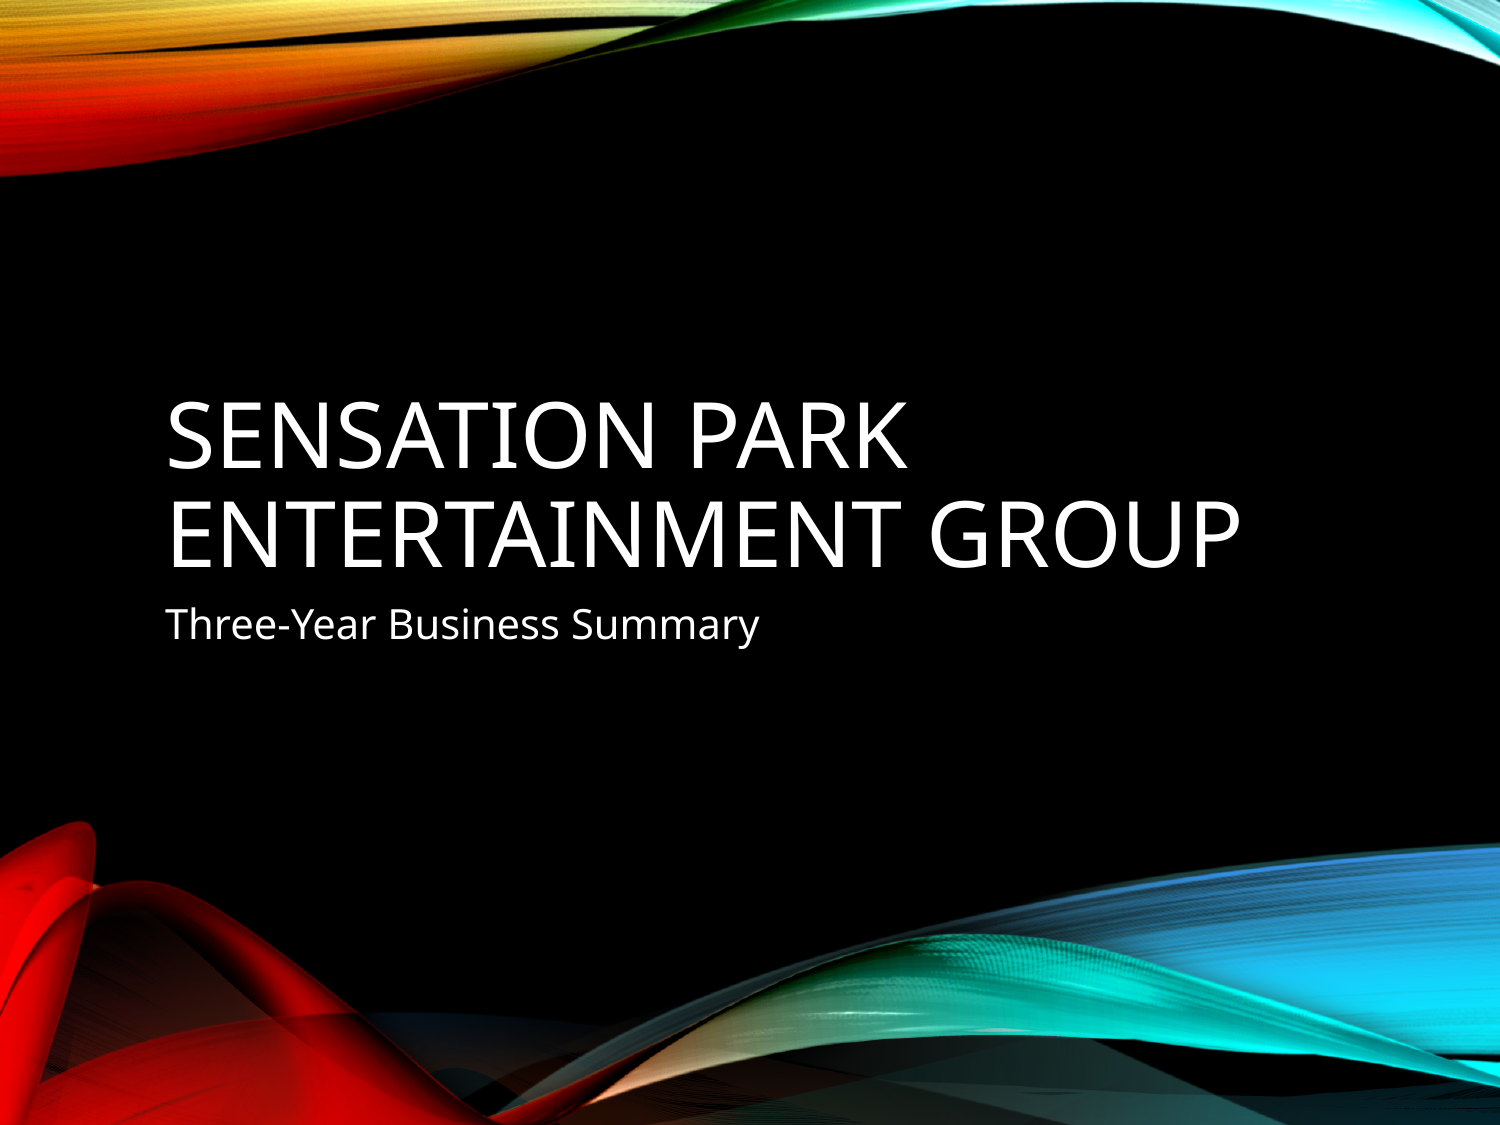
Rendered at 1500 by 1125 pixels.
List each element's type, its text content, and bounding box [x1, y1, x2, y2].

subtitle Three-Year Business Summary [150, 595, 1350, 709]
picture [0, 819, 1500, 1125]
title Sensation Park Entertainment Group [150, 295, 1350, 595]
picture [0, 0, 1500, 178]
